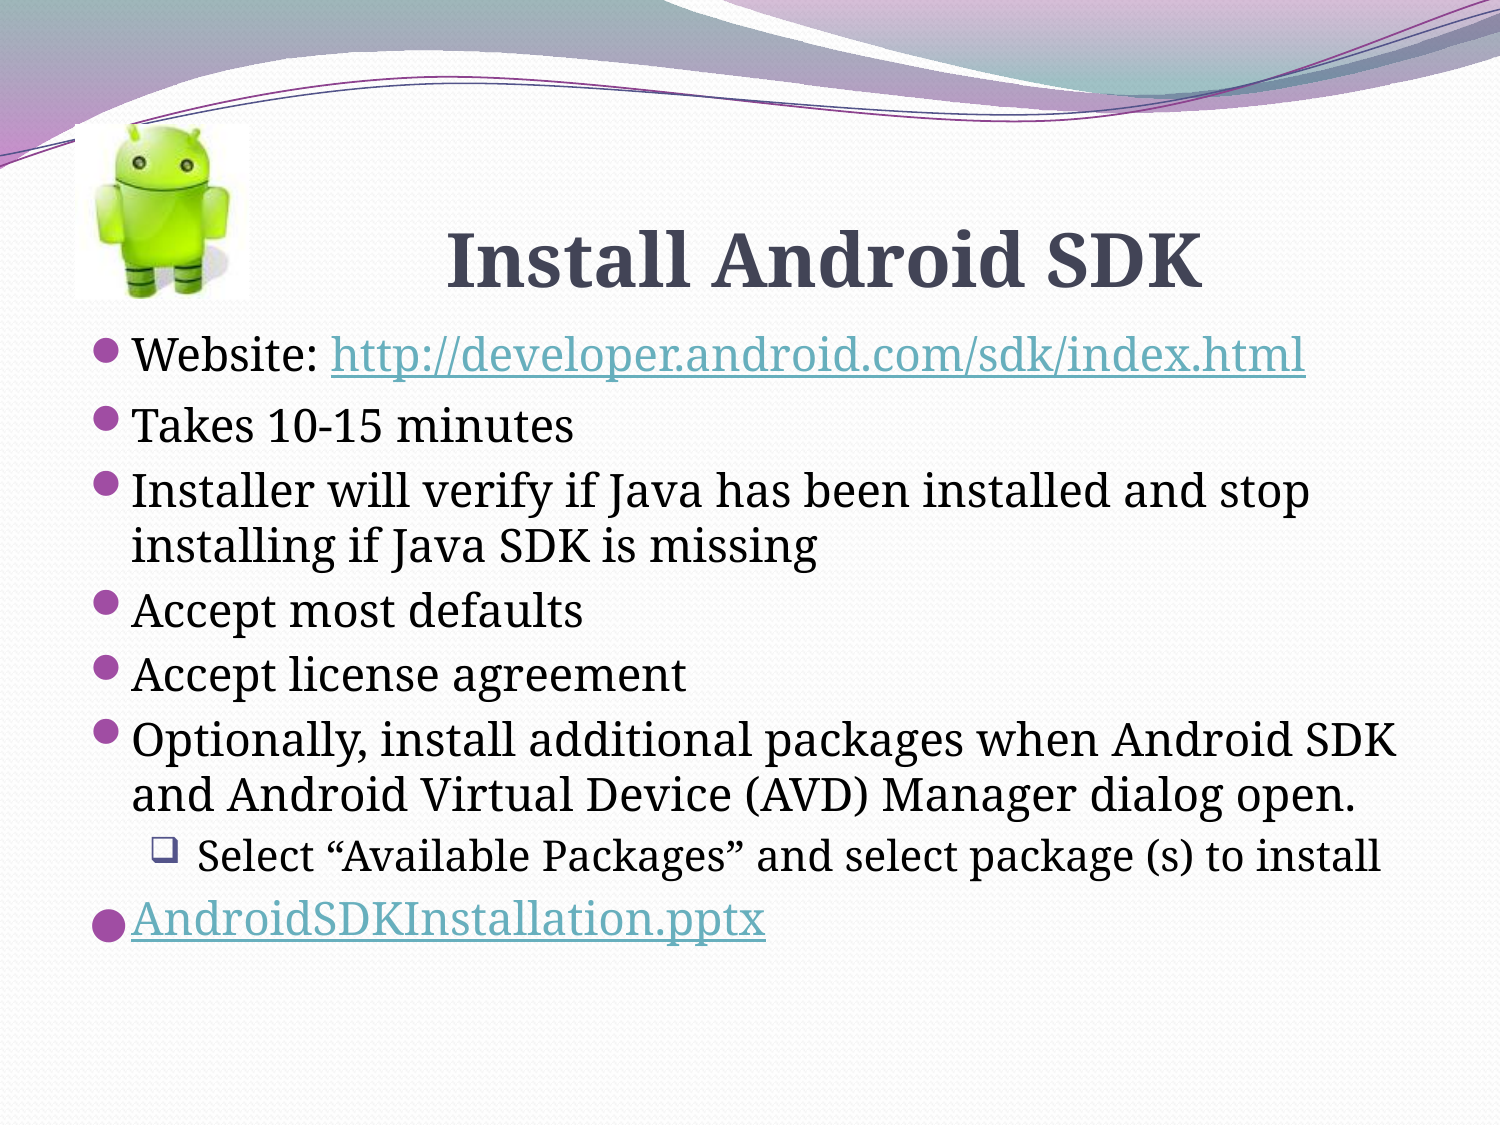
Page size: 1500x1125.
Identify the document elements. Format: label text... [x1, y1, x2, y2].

list Website: http://developer.android.com/sdk/index.html Takes 10-15 minutes Installer will verify if Java has been installed and stop installing if Java SDK is missing Accept most defaults Accept license agreement Optionally, install additional packages when Android SDK and Android Virtual Device (AVD) Manager dialog open. Select “Available Packages” and select package (s) to install AndroidSDKInstallation.pptx [75, 317, 1425, 1038]
title Install Android SDK [75, 115, 1425, 303]
